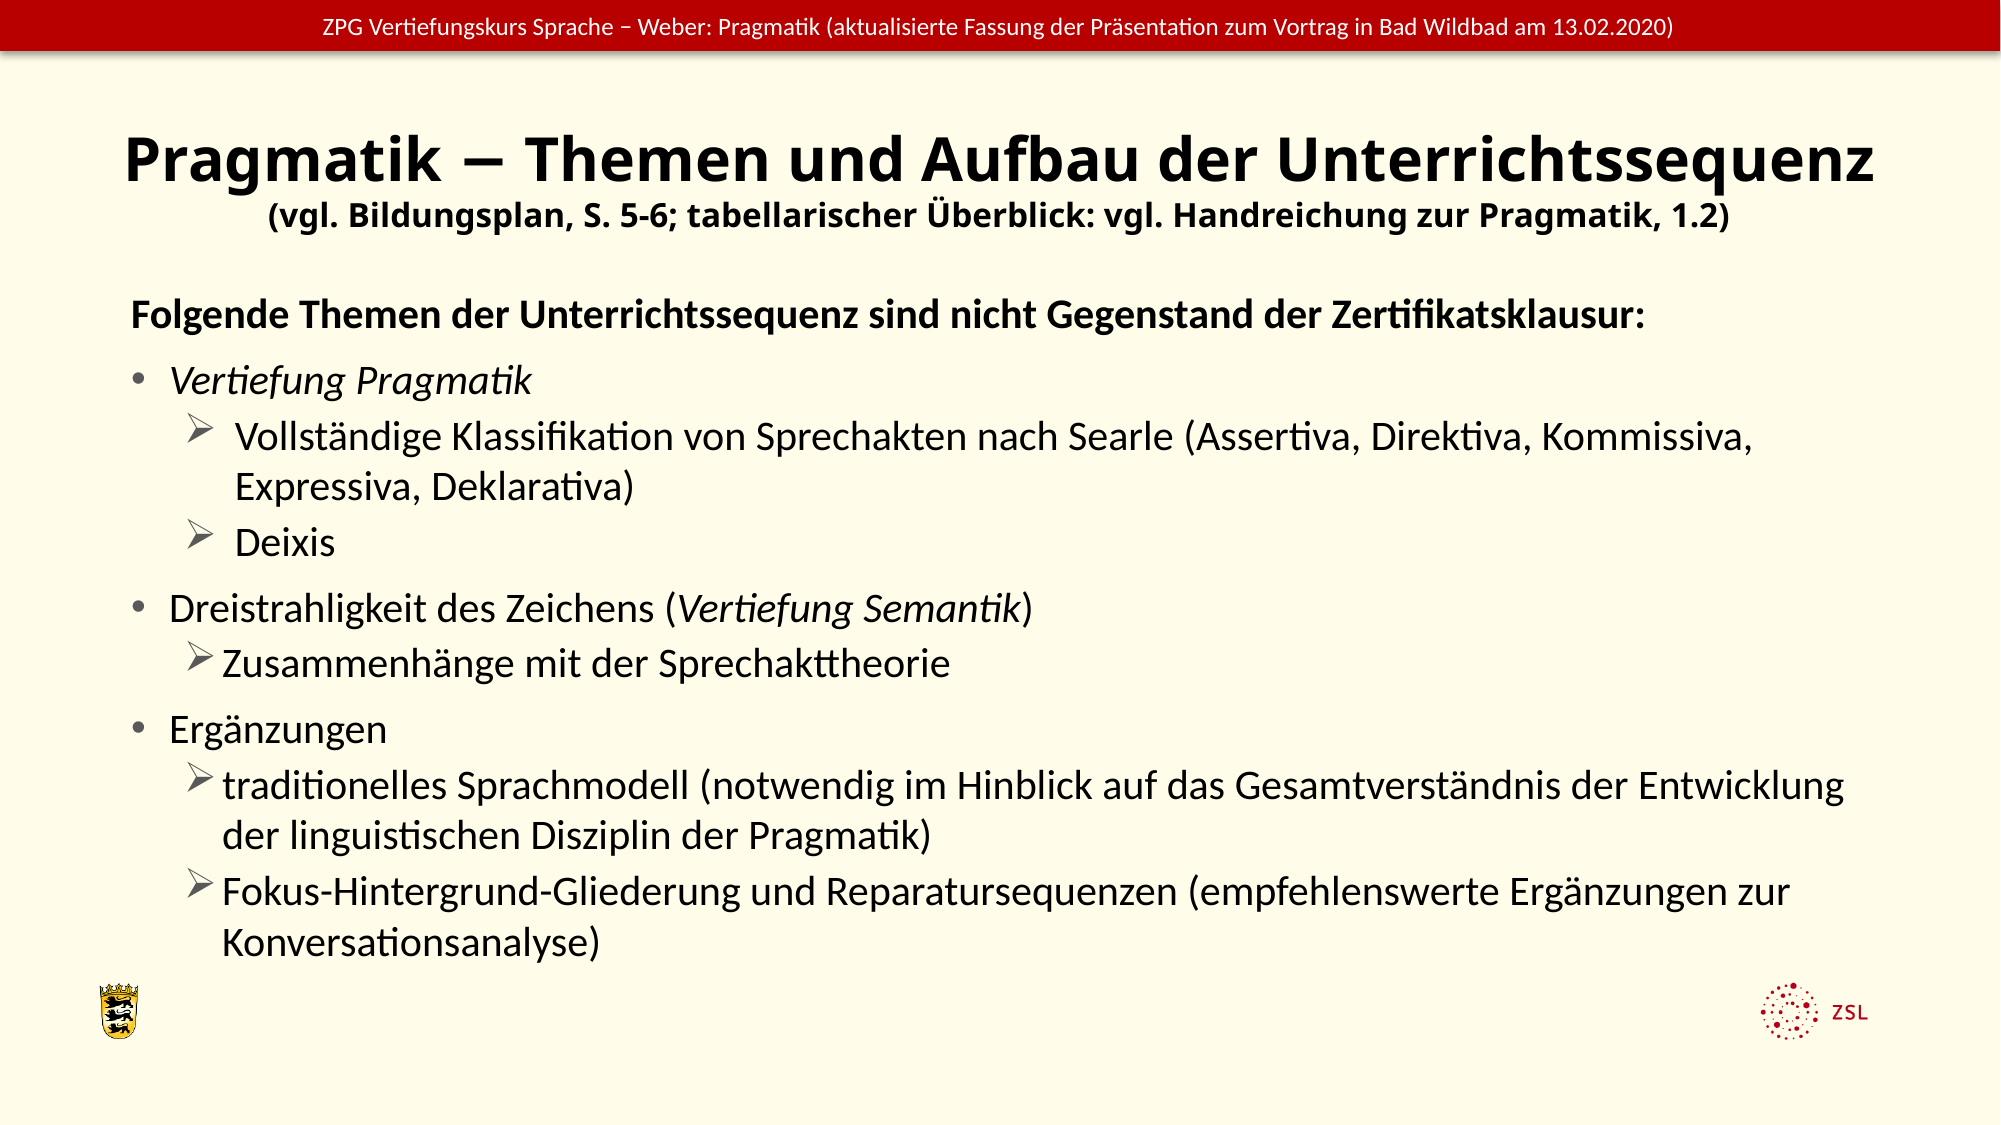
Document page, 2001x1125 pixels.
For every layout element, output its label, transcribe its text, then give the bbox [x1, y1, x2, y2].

list Folgende Themen der Unterrichtssequenz sind nicht Gegenstand der Zertifikatsklausur: Vertiefung Pragmatik Vollständige Klassifikation von Sprechakten nach Searle (Assertiva, Direktiva, Kommissiva, Expressiva, Deklarativa) Deixis Dreistrahligkeit des Zeichens (Vertiefung Semantik) Zusammenhänge mit der Sprechakttheorie Ergänzungen traditionelles Sprachmodell (notwendig im Hinblick auf das Gesamtverständnis der Entwicklung der linguistischen Disziplin der Pragmatik) Fokus-Hintergrund-Gliederung und Reparatursequenzen (empfehlenswerte Ergänzungen zur Konversationsanalyse) [99, 278, 1900, 976]
title Pragmatik − Themen und Aufbau der Unterrichtssequenz (vgl. Bildungsplan, S. 5-6; tabellarischer Überblick: vgl. Handreichung zur Pragmatik, 1.2) [99, 90, 1900, 265]
picture [1746, 976, 1882, 1054]
picture [98, 981, 140, 1041]
